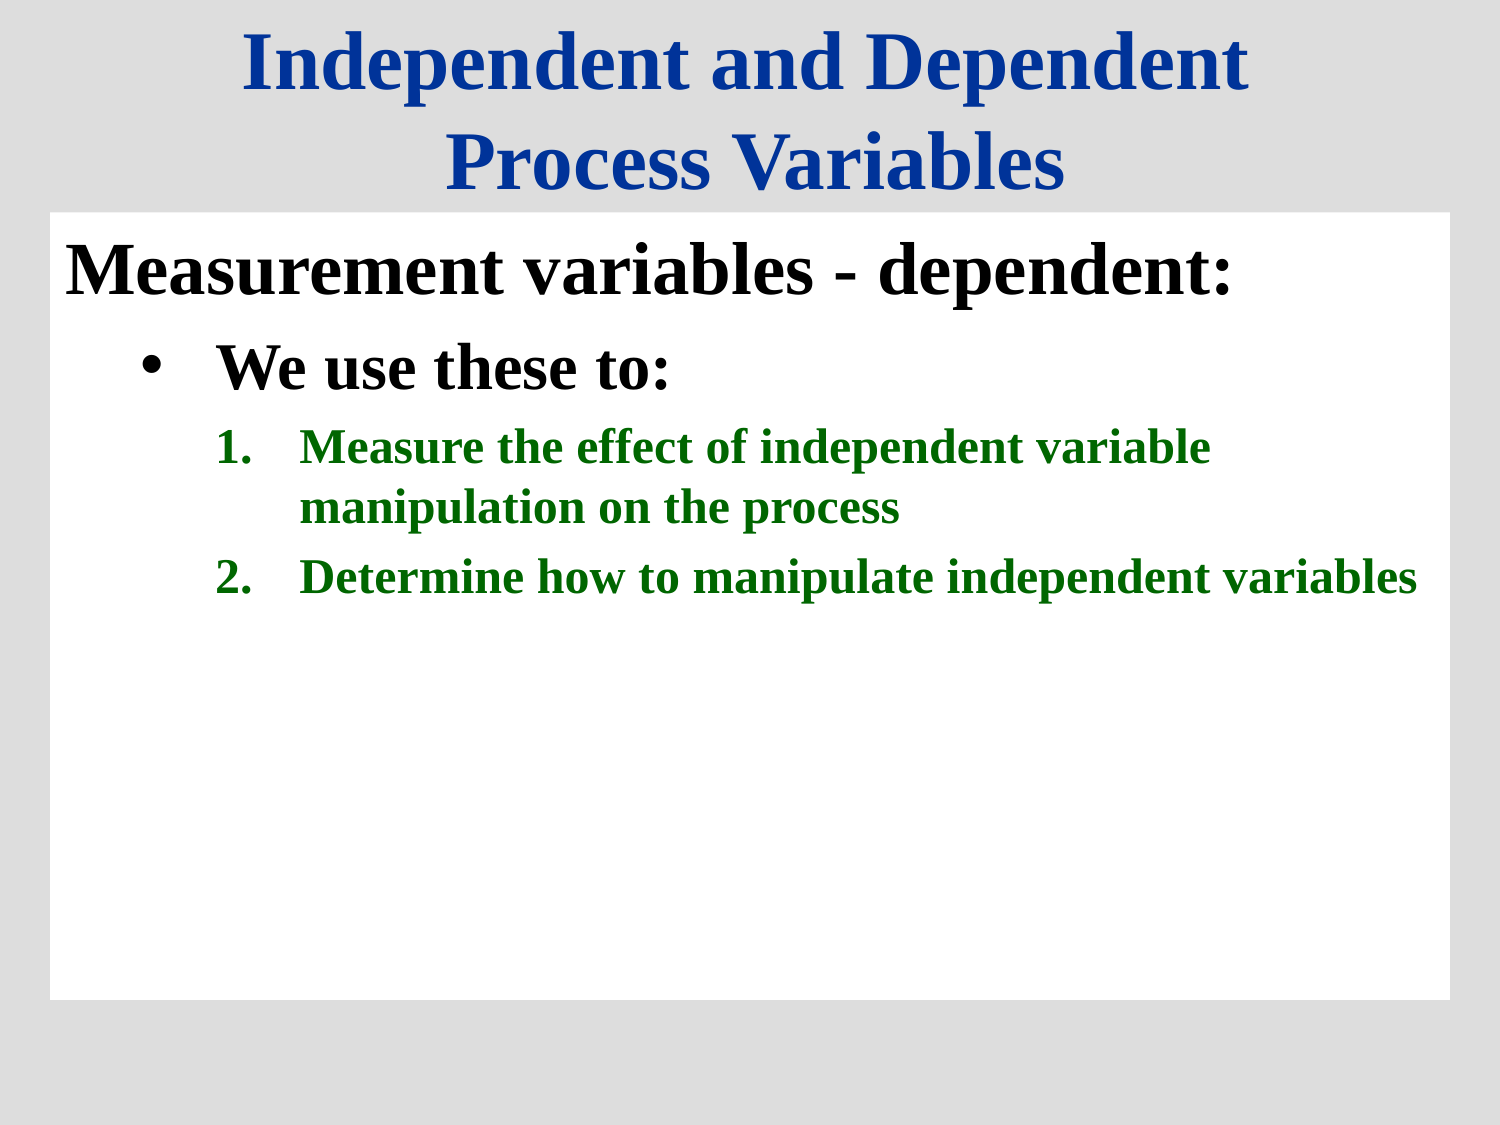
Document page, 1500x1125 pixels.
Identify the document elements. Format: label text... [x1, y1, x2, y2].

subtitle Measurement variables - dependent: We use these to: Measure the effect of independent variable manipulation on the process Determine how to manipulate independent variables [50, 212, 1450, 1000]
title Independent and Dependent Process Variables [50, 24, 1463, 188]
